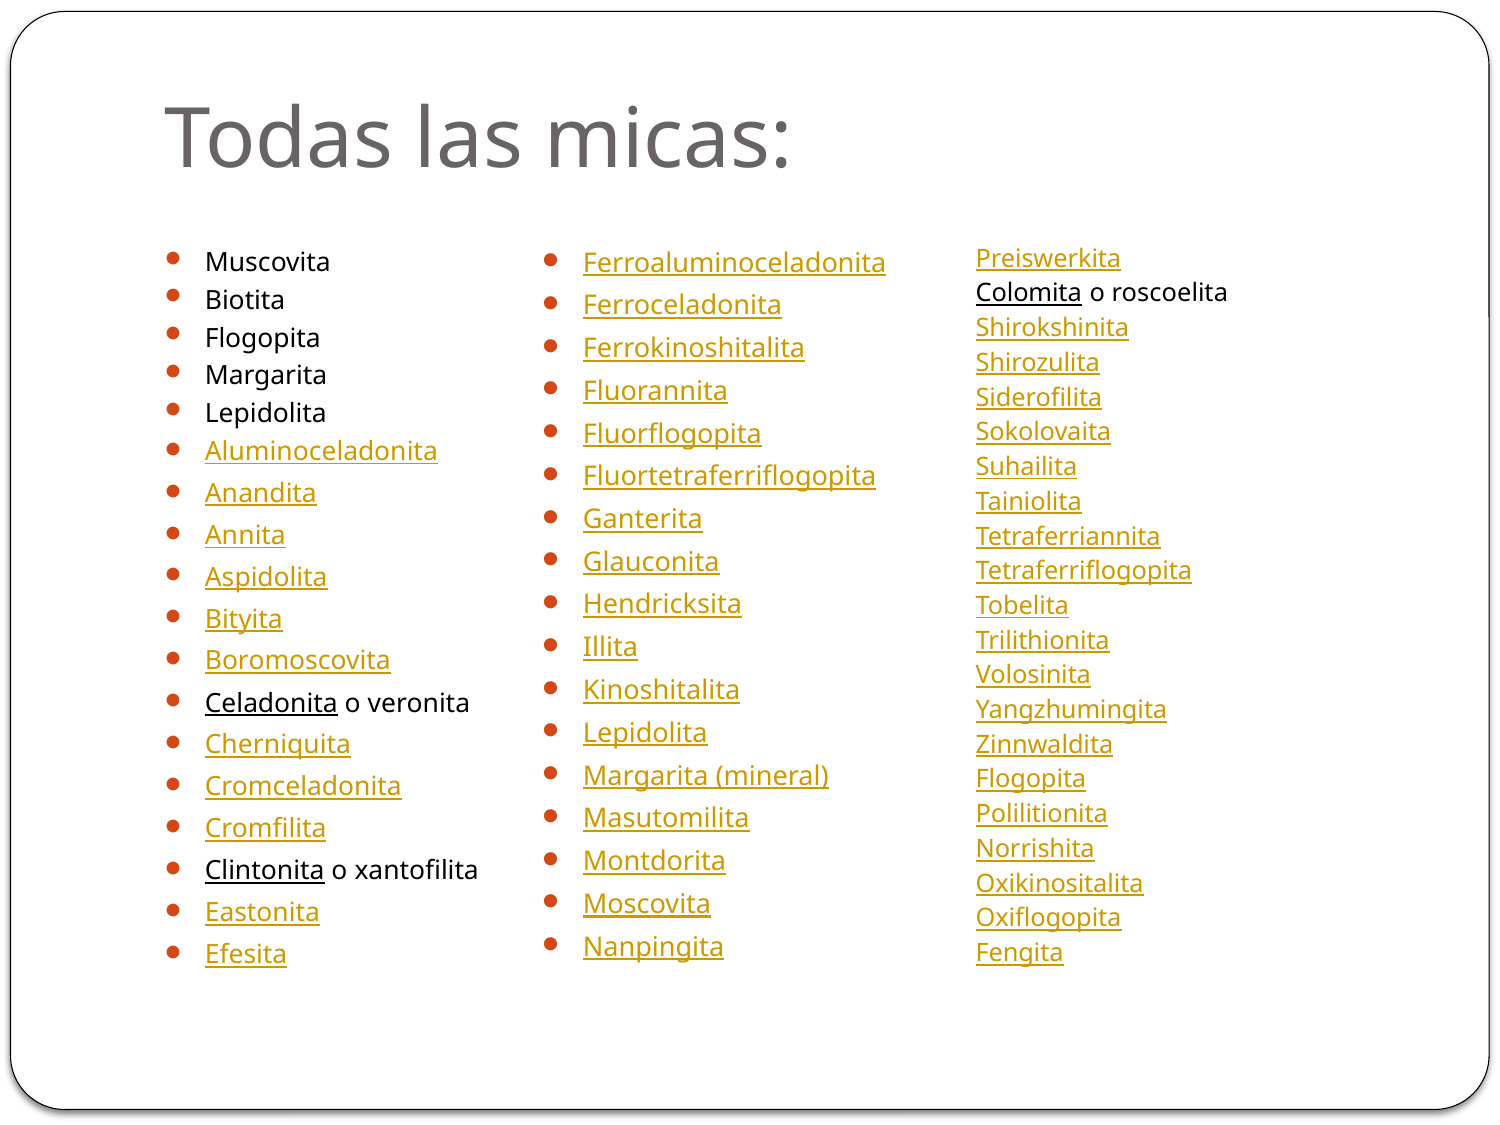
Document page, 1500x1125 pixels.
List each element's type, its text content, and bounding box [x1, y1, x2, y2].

title Todas las micas: [150, 11, 1425, 200]
list Muscovita Biotita Flogopita Margarita Lepidolita Aluminoceladonita Anandita Annita Aspidolita Bityita Boromoscovita Celadonita o veronita Cherniquita Cromceladonita Cromfilita Clintonita o xantofilita Eastonita Efesita [150, 237, 527, 988]
text_box Preiswerkita Colomita o roscoelita Shirokshinita Shirozulita Siderofilita Sokolovaita Suhailita Tainiolita Tetraferriannita Tetraferriflogopita Tobelita Trilithionita Volosinita Yangzhumingita Zinnwaldita Flogopita Polilitionita Norrishita Oxikinositalita Oxiflogopita Fengita [960, 234, 1395, 985]
list Ferroaluminoceladonita Ferroceladonita Ferrokinoshitalita Fluorannita Fluorflogopita Fluortetraferriflogopita Ganterita Glauconita Hendricksita Illita Kinoshitalita Lepidolita Margarita (mineral) Masutomilita Montdorita Moscovita Nanpingita [527, 237, 961, 988]
